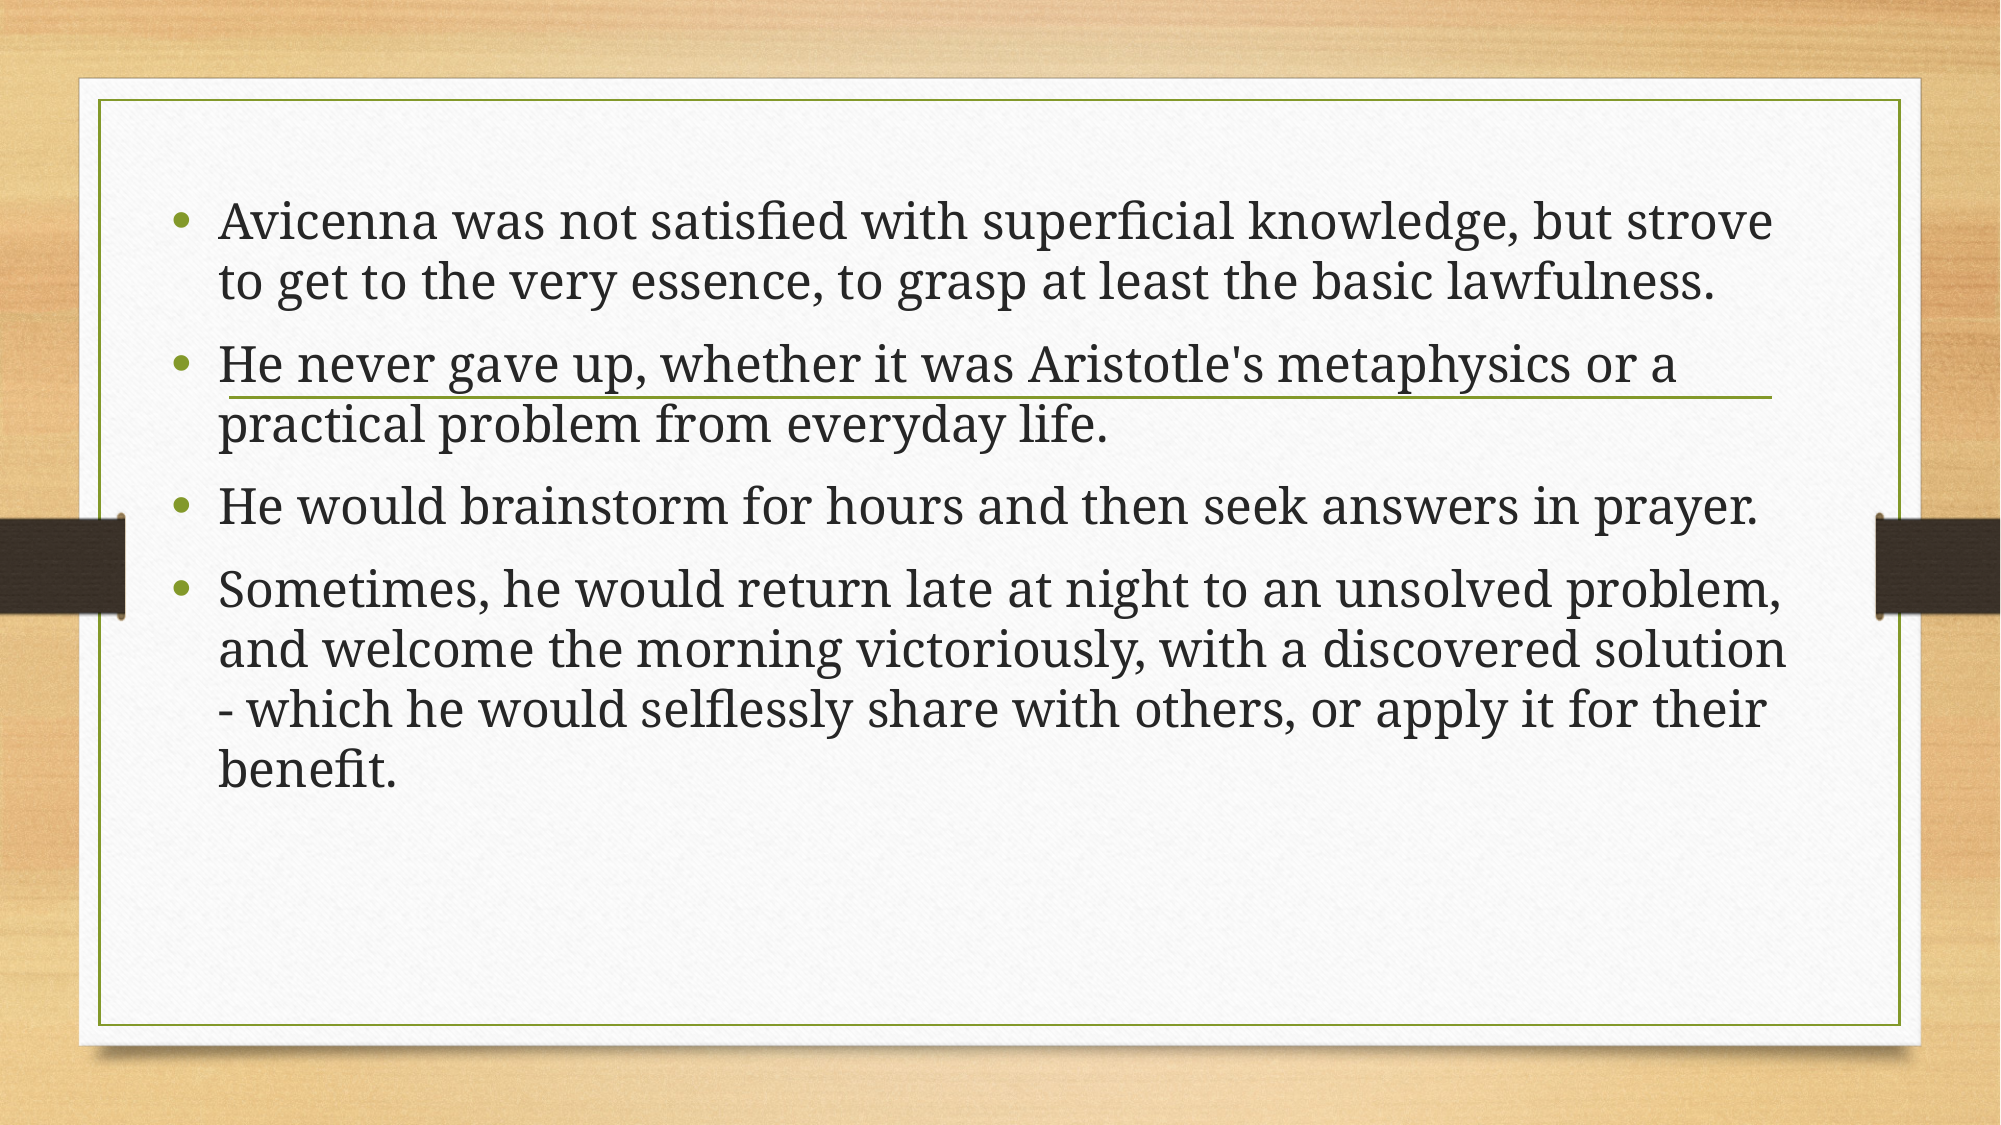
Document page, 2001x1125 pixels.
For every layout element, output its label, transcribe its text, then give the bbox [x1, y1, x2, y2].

list Avicenna was not satisfied with superficial knowledge, but strove to get to the very essence, to grasp at least the basic lawfulness. He never gave up, whether it was Aristotle's metaphysics or a practical problem from everyday life. He would brainstorm for hours and then seek answers in prayer. Sometimes, he would return late at night to an unsolved problem, and welcome the morning victoriously, with a discovered solution - which he would selflessly share with others, or apply it for their benefit. [156, 182, 1818, 1010]
picture [0, 0, 2001, 1125]
